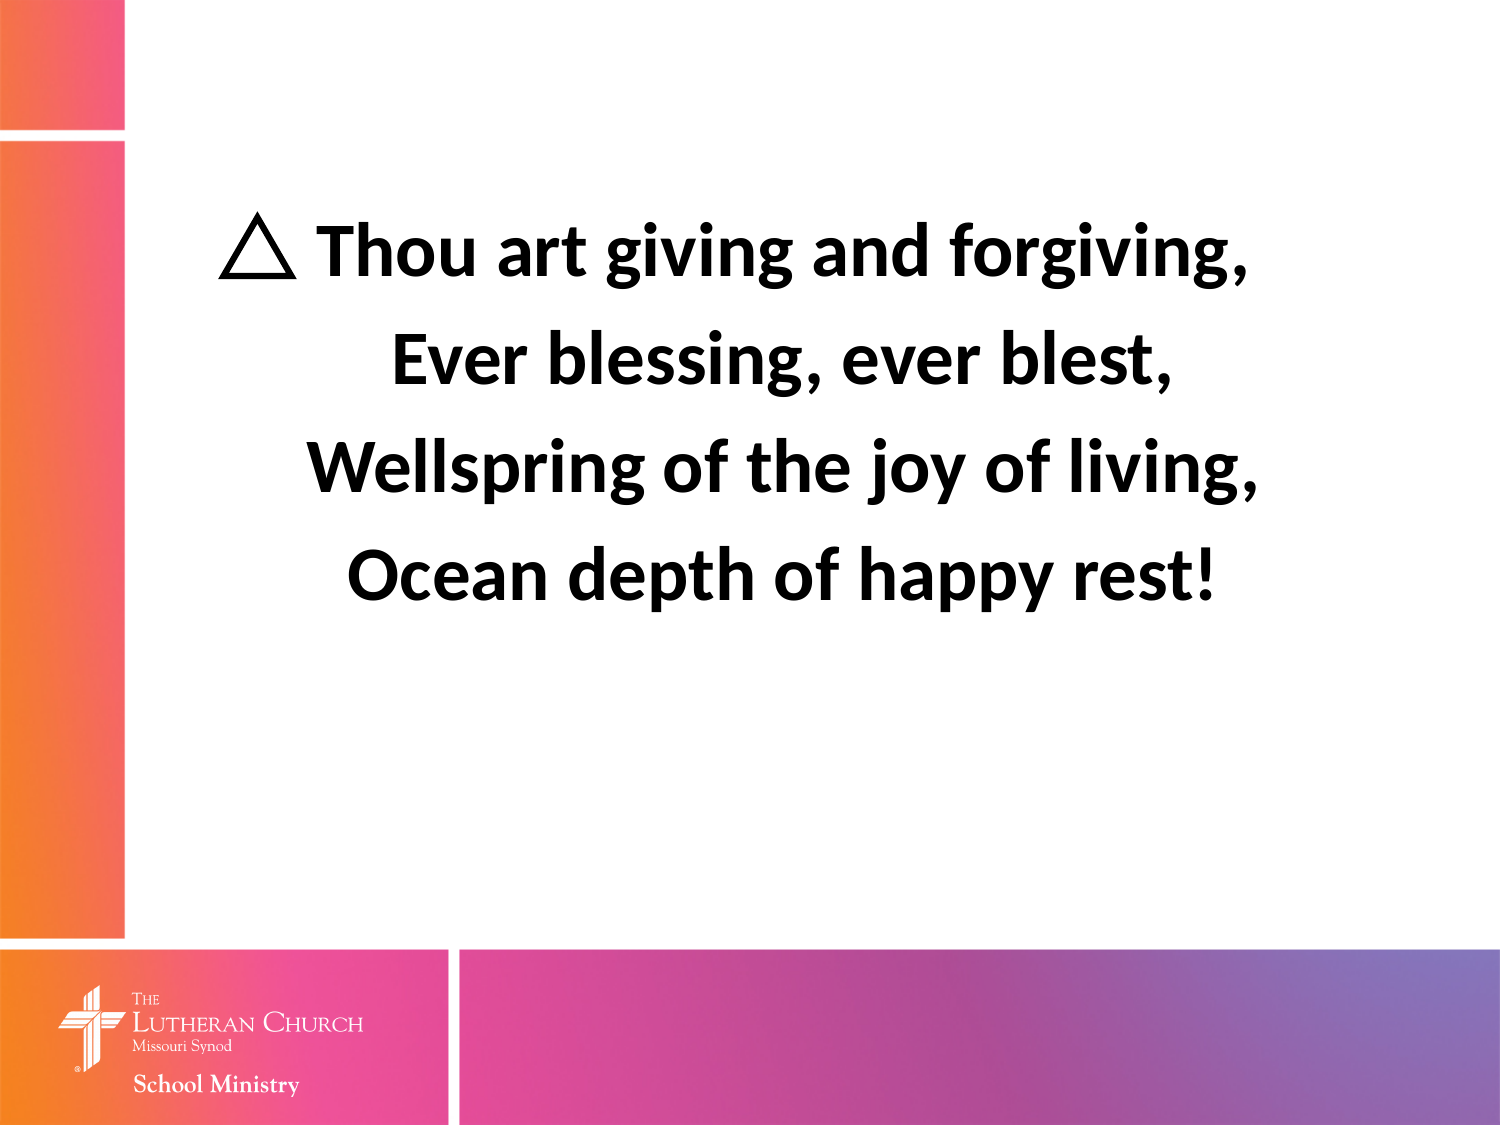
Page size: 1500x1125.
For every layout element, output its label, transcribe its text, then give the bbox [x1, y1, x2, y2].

picture [0, 0, 1500, 1125]
text_box [221, 215, 294, 278]
list Thou art giving and forgiving, Ever blessing, ever blest, Wellspring of the joy of living, Ocean depth of happy rest! [170, 191, 1397, 731]
